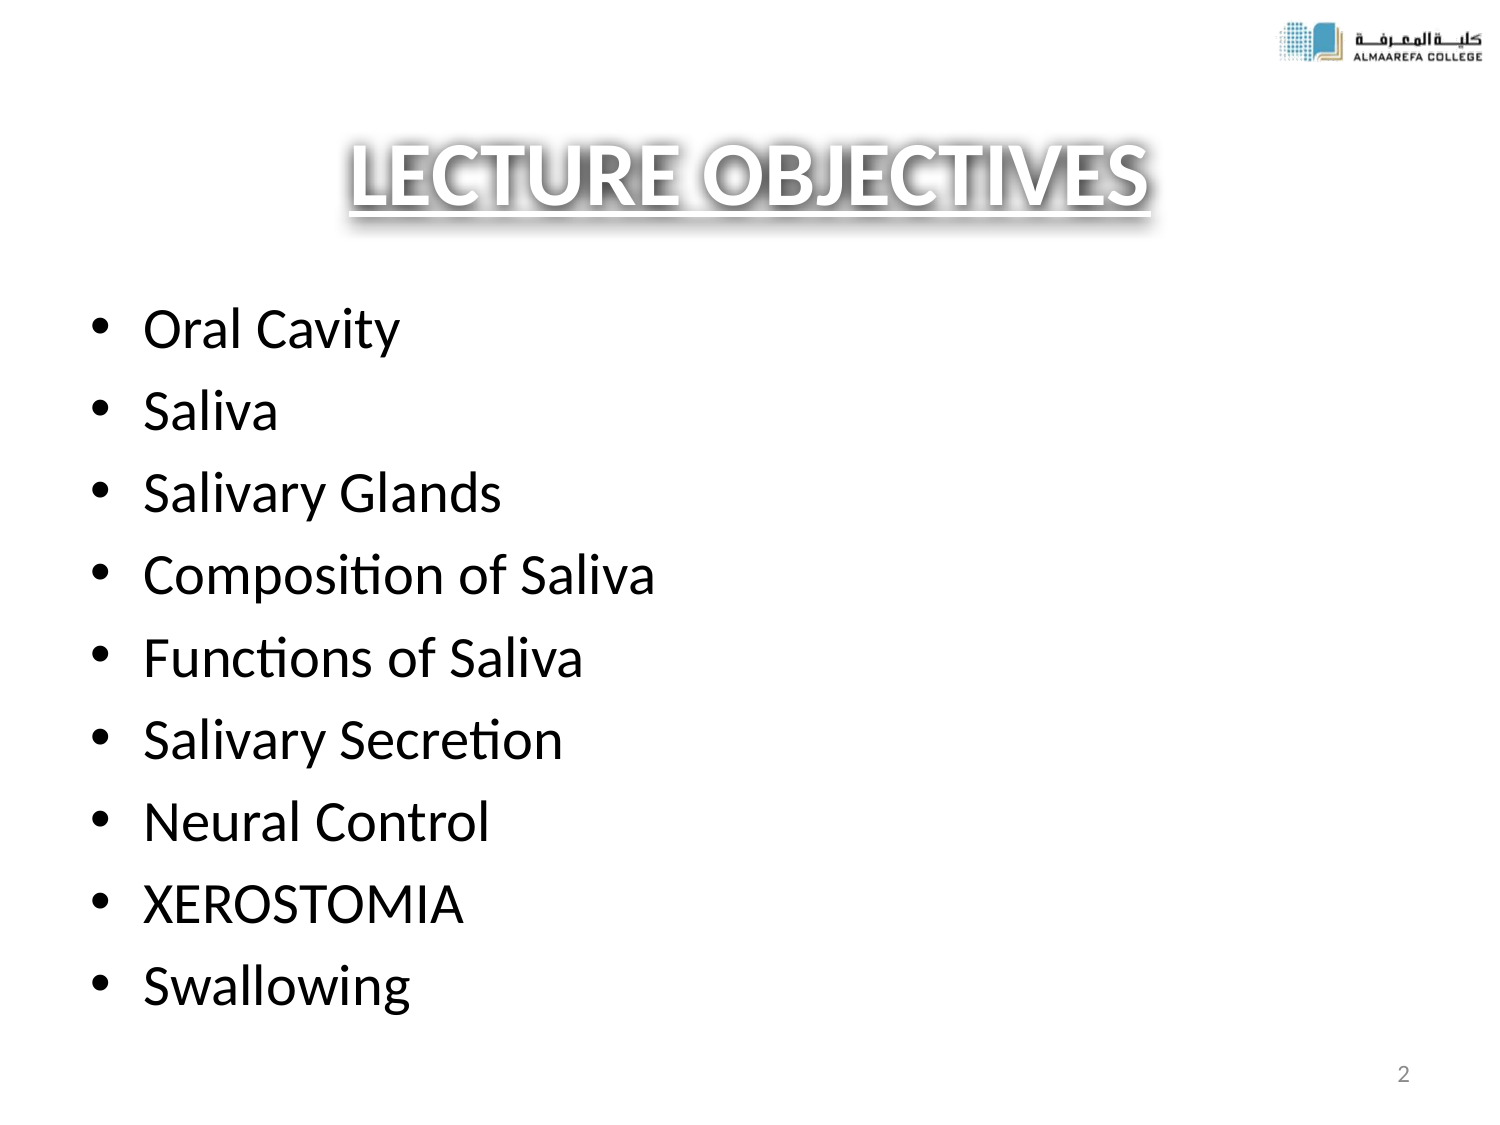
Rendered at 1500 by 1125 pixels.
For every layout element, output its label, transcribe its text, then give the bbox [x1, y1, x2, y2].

title LECTURE OBJECTIVES [75, 75, 1425, 263]
slide_number 2 [1074, 1042, 1425, 1103]
picture [1275, 12, 1487, 78]
list Oral Cavity Saliva Salivary Glands Composition of Saliva Functions of Saliva Salivary Secretion Neural Control XEROSTOMIA Swallowing [75, 282, 1425, 1025]
